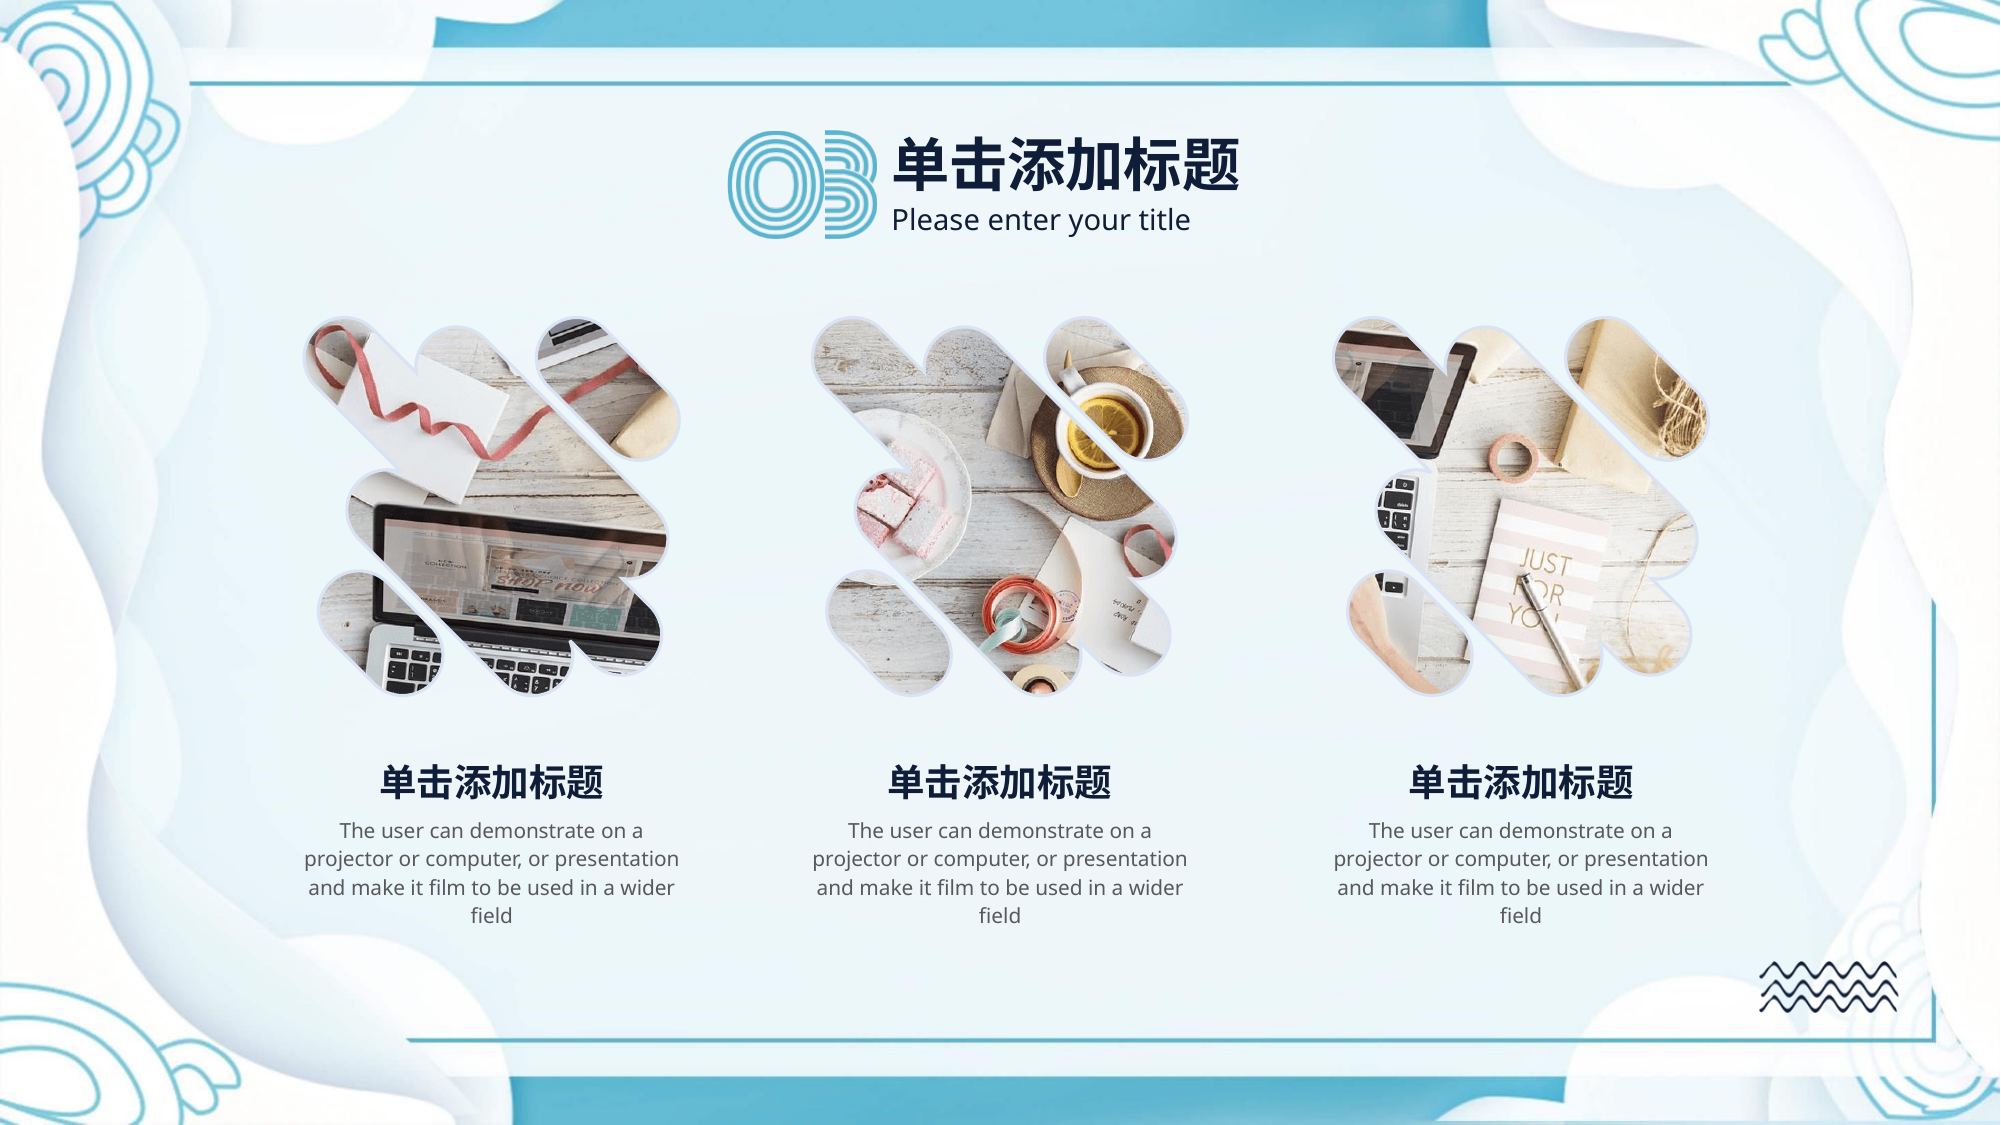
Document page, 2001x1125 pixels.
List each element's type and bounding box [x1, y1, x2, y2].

text_box [796, 751, 1204, 937]
picture [0, 0, 2000, 1125]
text_box [811, 316, 1178, 697]
text_box [1317, 751, 1725, 937]
text_box [287, 751, 696, 937]
text_box [303, 316, 669, 697]
text_box [1043, 316, 1189, 462]
text_box [535, 316, 681, 462]
text_box [1564, 316, 1710, 462]
text_box [1332, 316, 1699, 697]
text_box [727, 120, 1259, 245]
